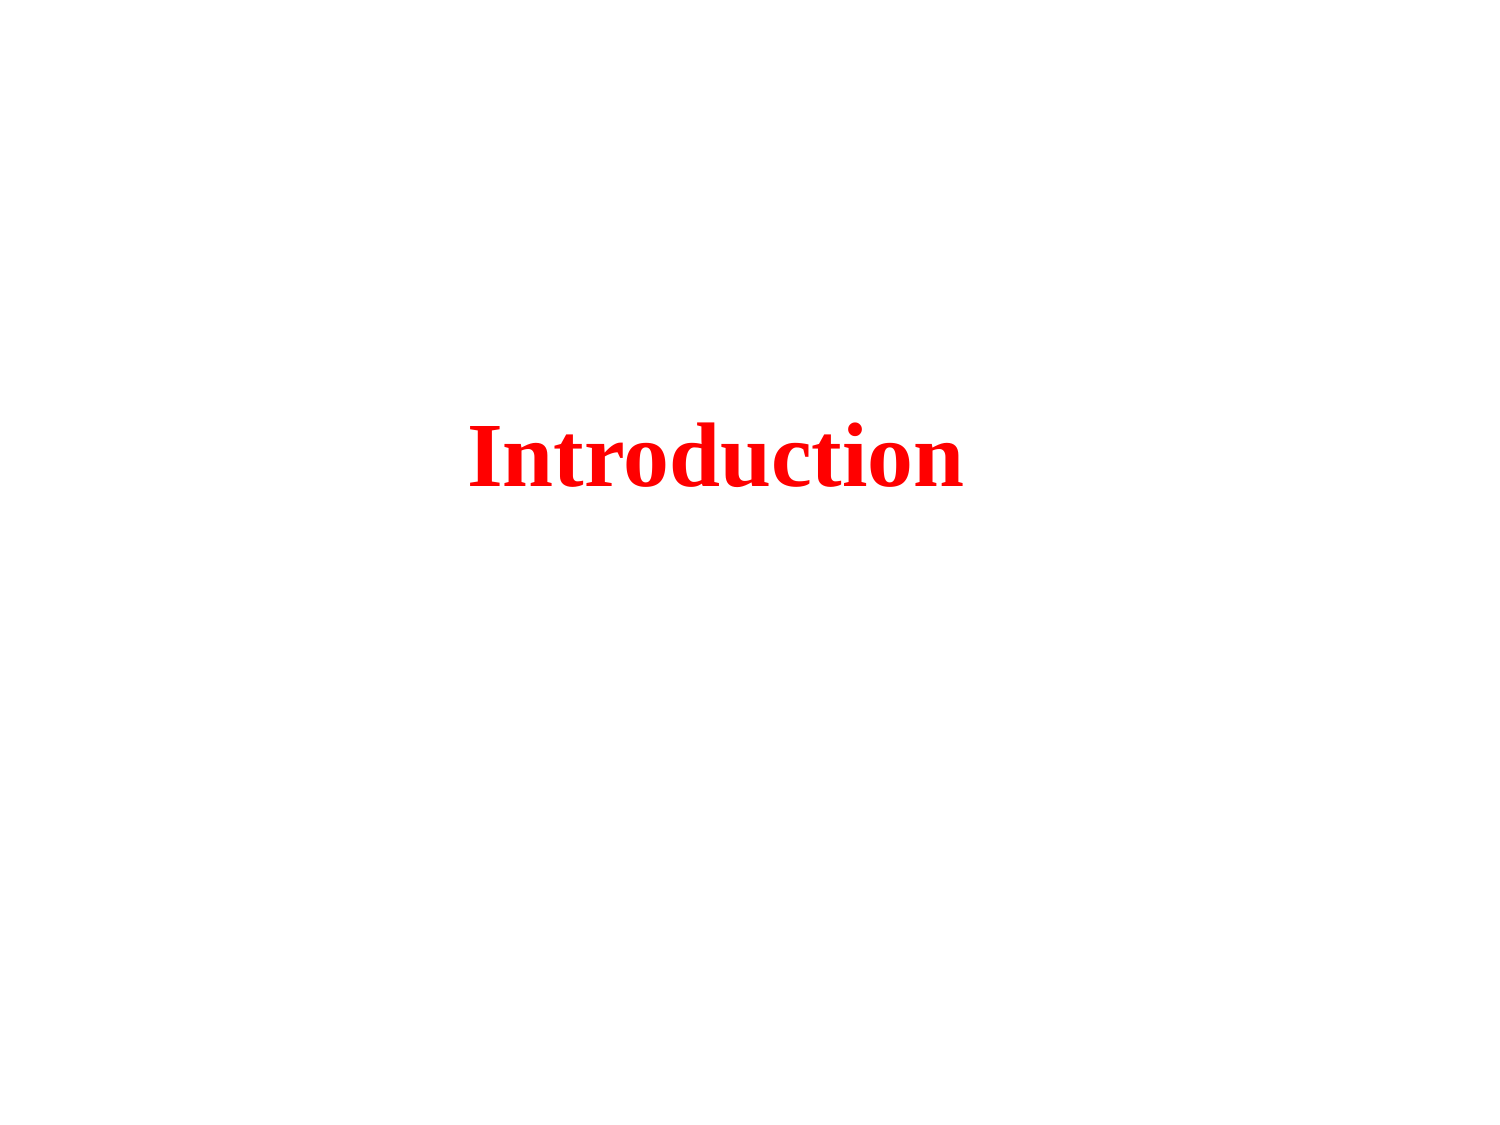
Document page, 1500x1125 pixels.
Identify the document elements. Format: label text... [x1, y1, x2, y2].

text_box Introduction [452, 387, 981, 513]
